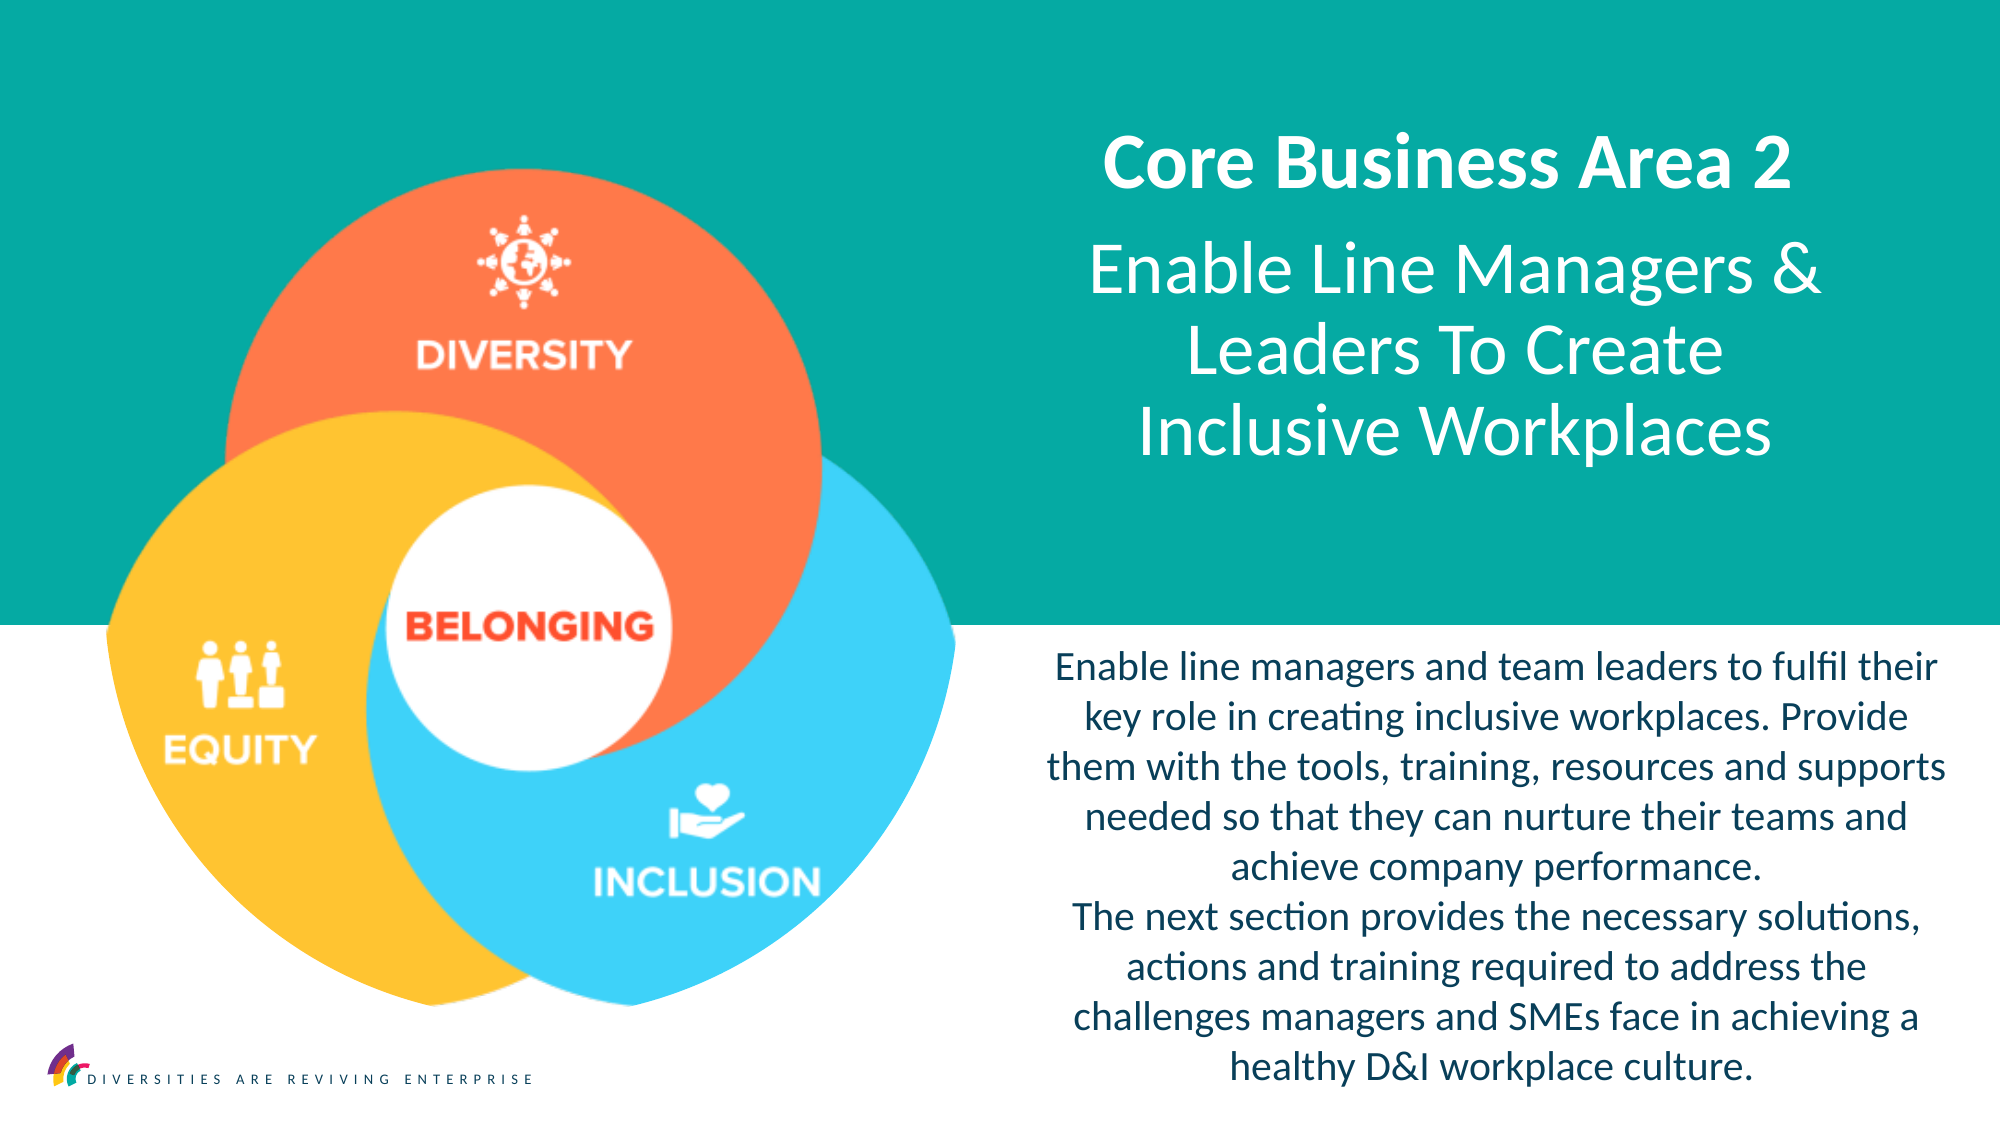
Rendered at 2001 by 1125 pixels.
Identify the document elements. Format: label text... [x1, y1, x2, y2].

list Core Business Area 2 [1041, 85, 1871, 221]
list Enable Line Managers & Leaders To Create Inclusive Workplaces [1041, 221, 1871, 287]
picture [103, 162, 959, 1018]
text_box Enable line managers and team leaders to fulfil their key role in creating inclusive workplaces. Provide them with the tools, training, resources and supports needed so that they can nurture their teams and achieve company performance. The next section provides the necessary solutions, actions and training required to address the challenges managers and SMEs face in achieving a healthy D&I workplace culture. [1023, 631, 1971, 1097]
